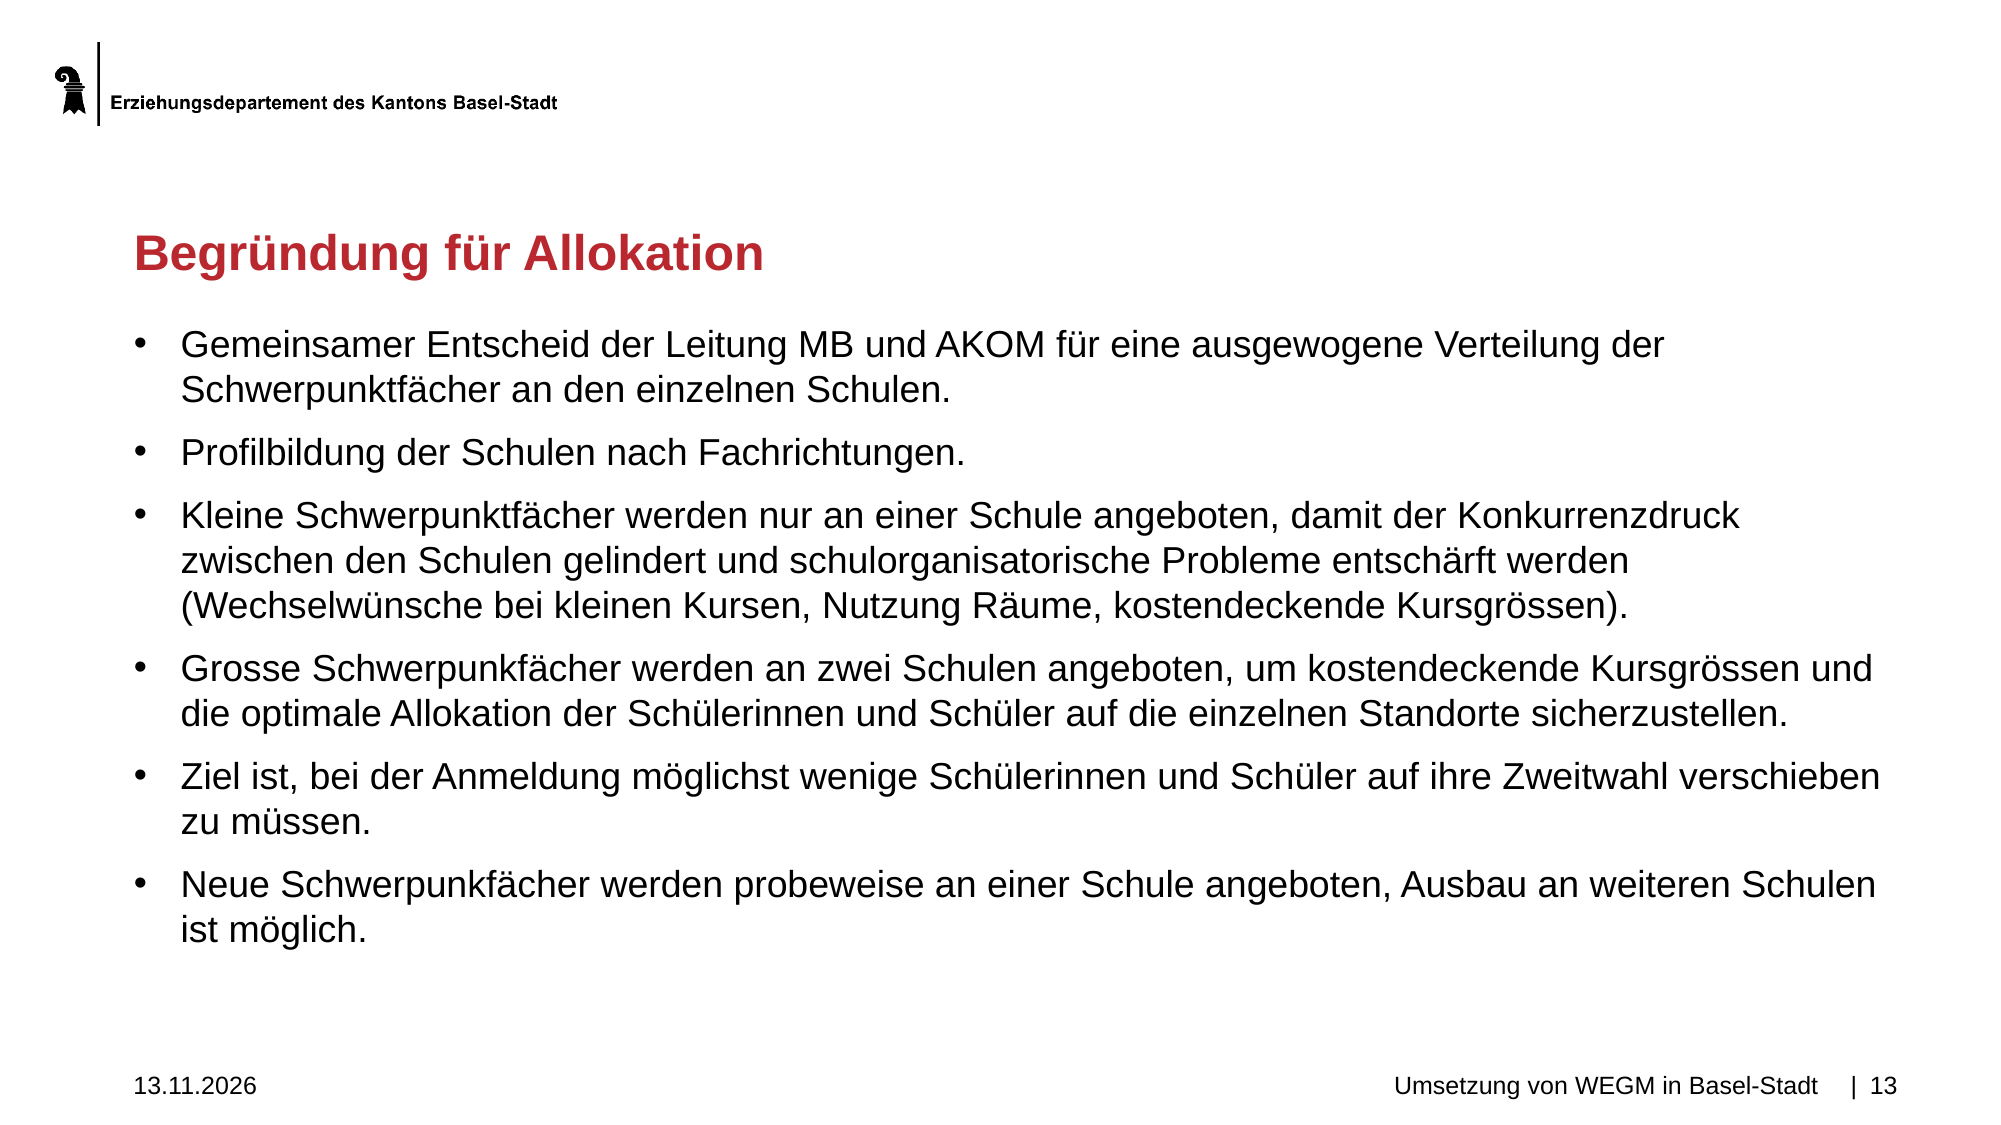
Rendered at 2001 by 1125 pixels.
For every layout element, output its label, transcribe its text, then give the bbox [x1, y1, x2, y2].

title Begründung für Allokation [133, 219, 1914, 281]
list Gemeinsamer Entscheid der Leitung MB und AKOM für eine ausgewogene Verteilung der Schwerpunktfächer an den einzelnen Schulen. Profilbildung der Schulen nach Fachrichtungen. Kleine Schwerpunktfächer werden nur an einer Schule angeboten, damit der Konkurrenzdruck zwischen den Schulen gelindert und schulorganisatorische Probleme entschärft werden (Wechselwünsche bei kleinen Kursen, Nutzung Räume, kostendeckende Kursgrössen). Grosse Schwerpunkfächer werden an zwei Schulen angeboten, um kostendeckende Kursgrössen und die optimale Allokation der Schülerinnen und Schüler auf die einzelnen Standorte sicherzustellen. Ziel ist, bei der Anmeldung möglichst wenige Schülerinnen und Schüler auf ihre Zweitwahl verschieben zu müssen. Neue Schwerpunkfächer werden probeweise an einer Schule angeboten, Ausbau an weiteren Schulen ist möglich. [133, 320, 1914, 1018]
picture [54, 42, 557, 126]
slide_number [133, 1064, 567, 1125]
slide_number | 13 [1850, 1064, 2000, 1125]
footer Umsetzung von WEGM in Basel-Stadt [598, 1064, 1820, 1125]
